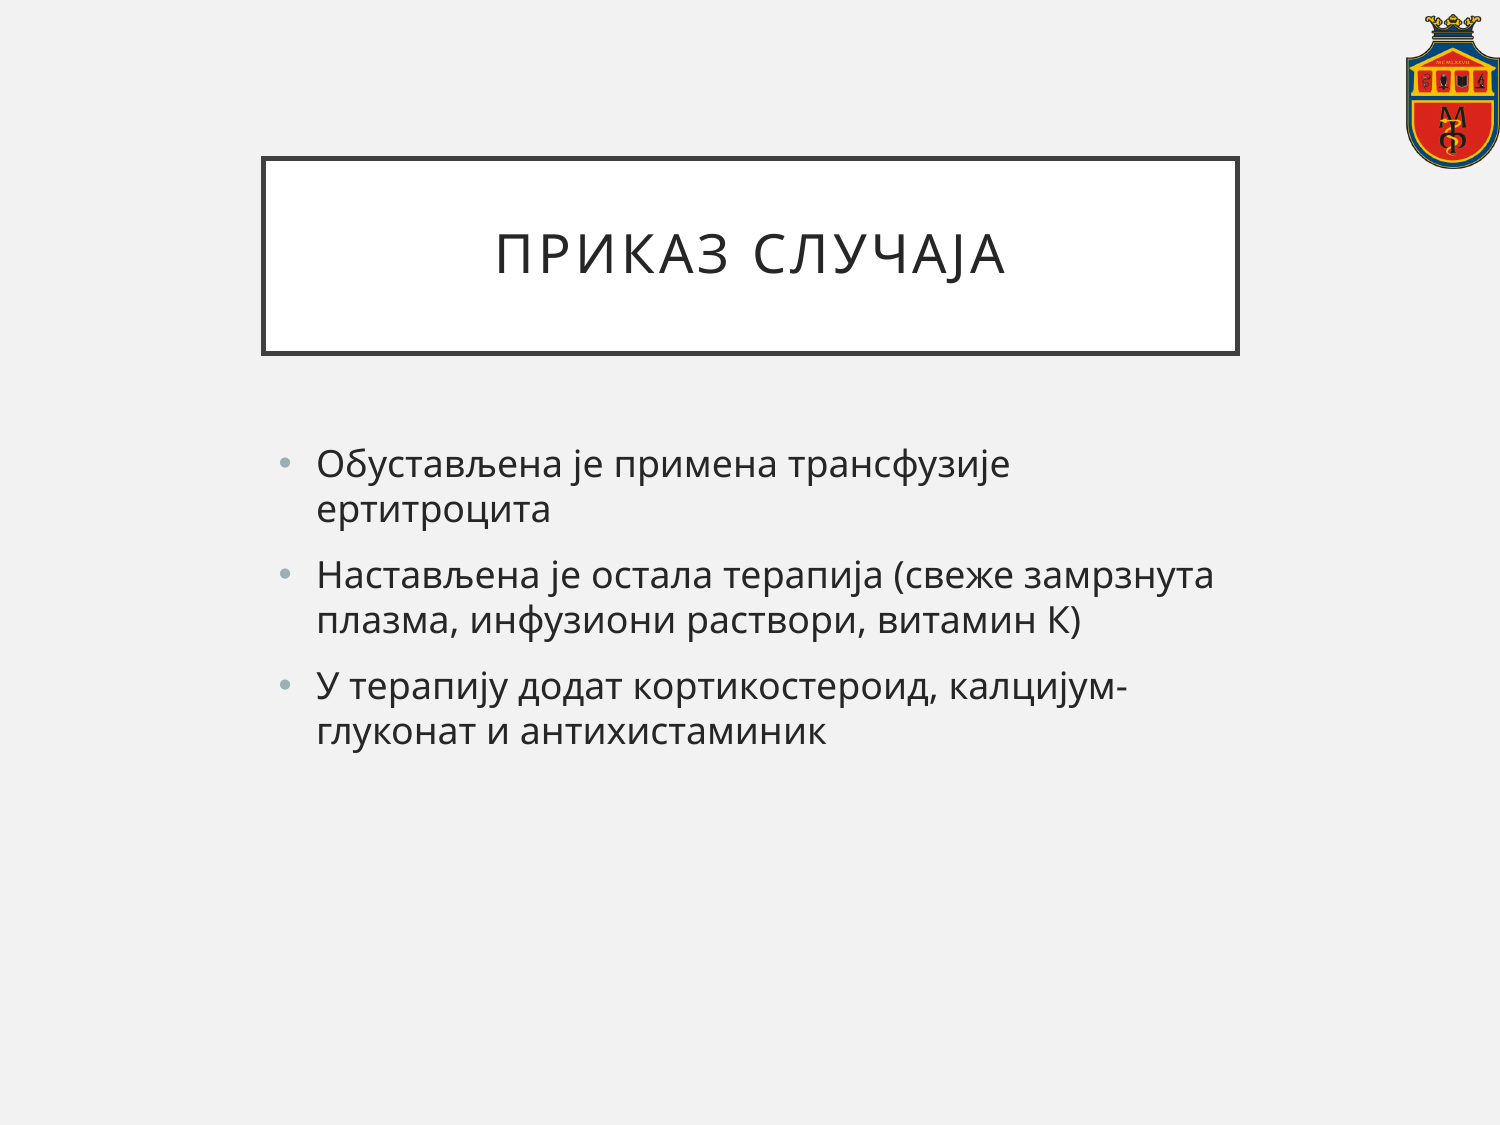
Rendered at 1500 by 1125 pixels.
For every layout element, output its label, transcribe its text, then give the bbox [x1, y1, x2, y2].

picture [1406, 14, 1500, 169]
list Обустављена је примена трансфузије ертитроцита Настављена је остала терапија (свеже замрзнута плазма, инфузиони раствори, витамин К) У терапију додат кортикостероид, калцијум-глуконат и антихистаминик [263, 432, 1238, 942]
title Приказ случаја [261, 156, 1240, 356]
